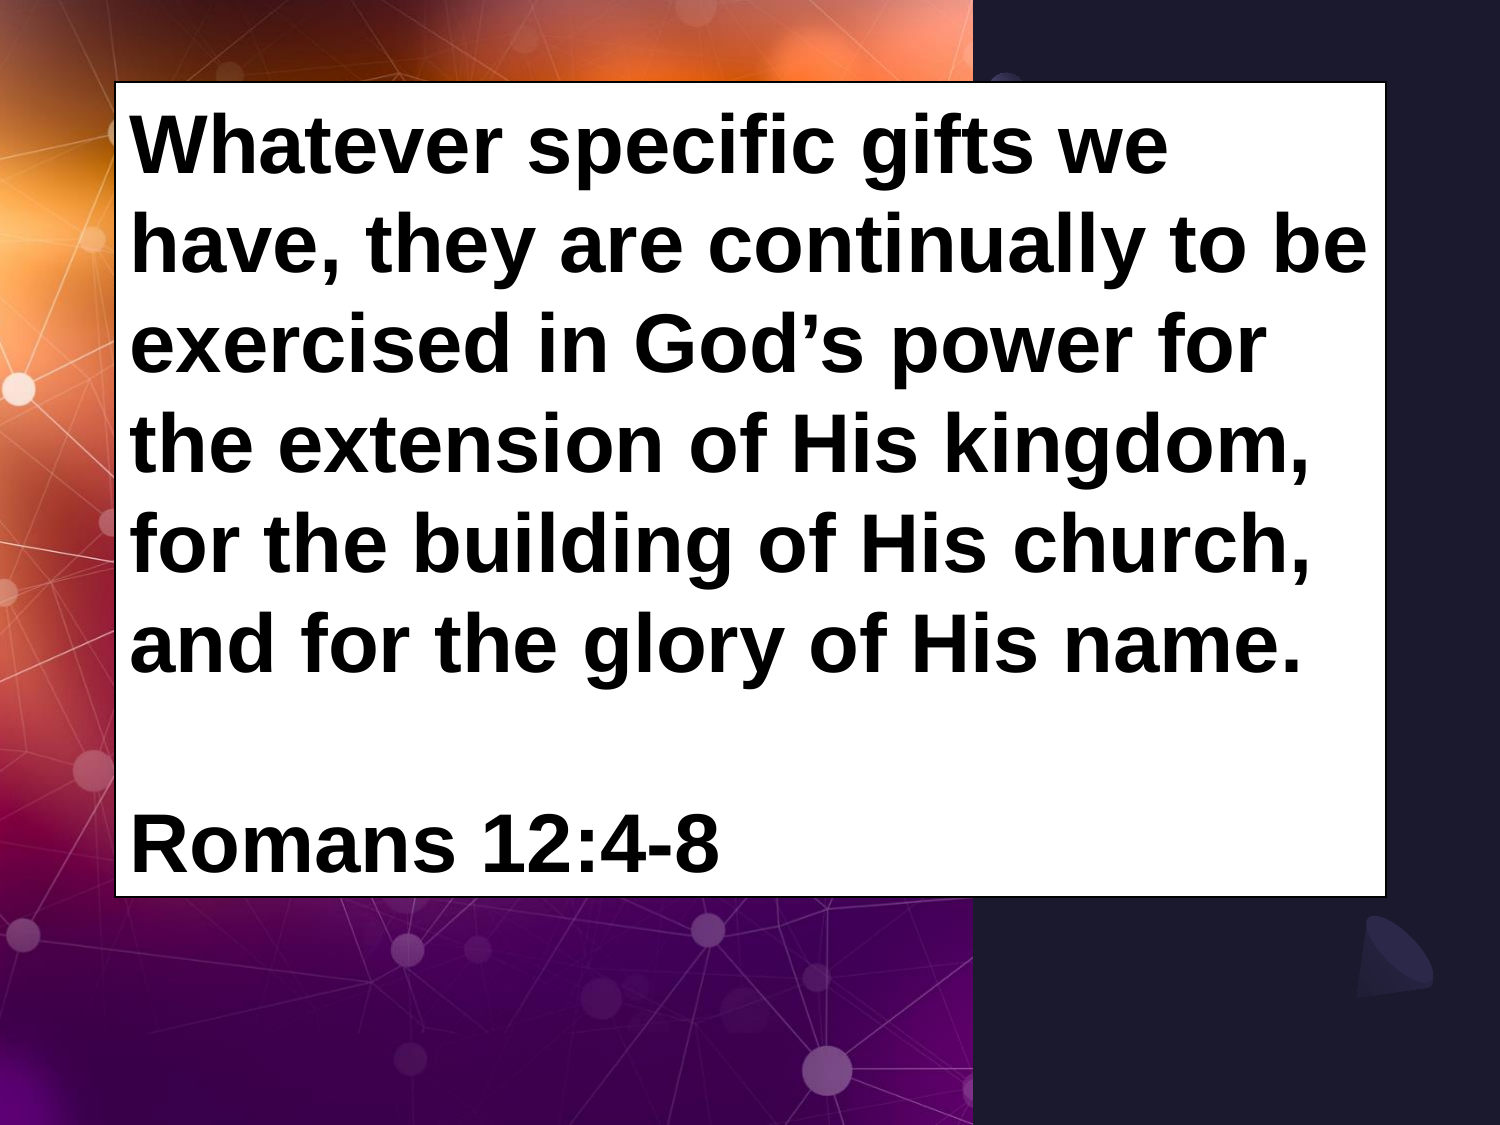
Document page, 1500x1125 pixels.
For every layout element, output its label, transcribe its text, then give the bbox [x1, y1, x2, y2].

text_box Whatever specific gifts we have, they are continually to be exercised in God’s power for the extension of His kingdom, for the building of His church, and for the glory of His name. Romans 12:4-8 [973, 81, 1387, 898]
picture [0, 0, 973, 1125]
